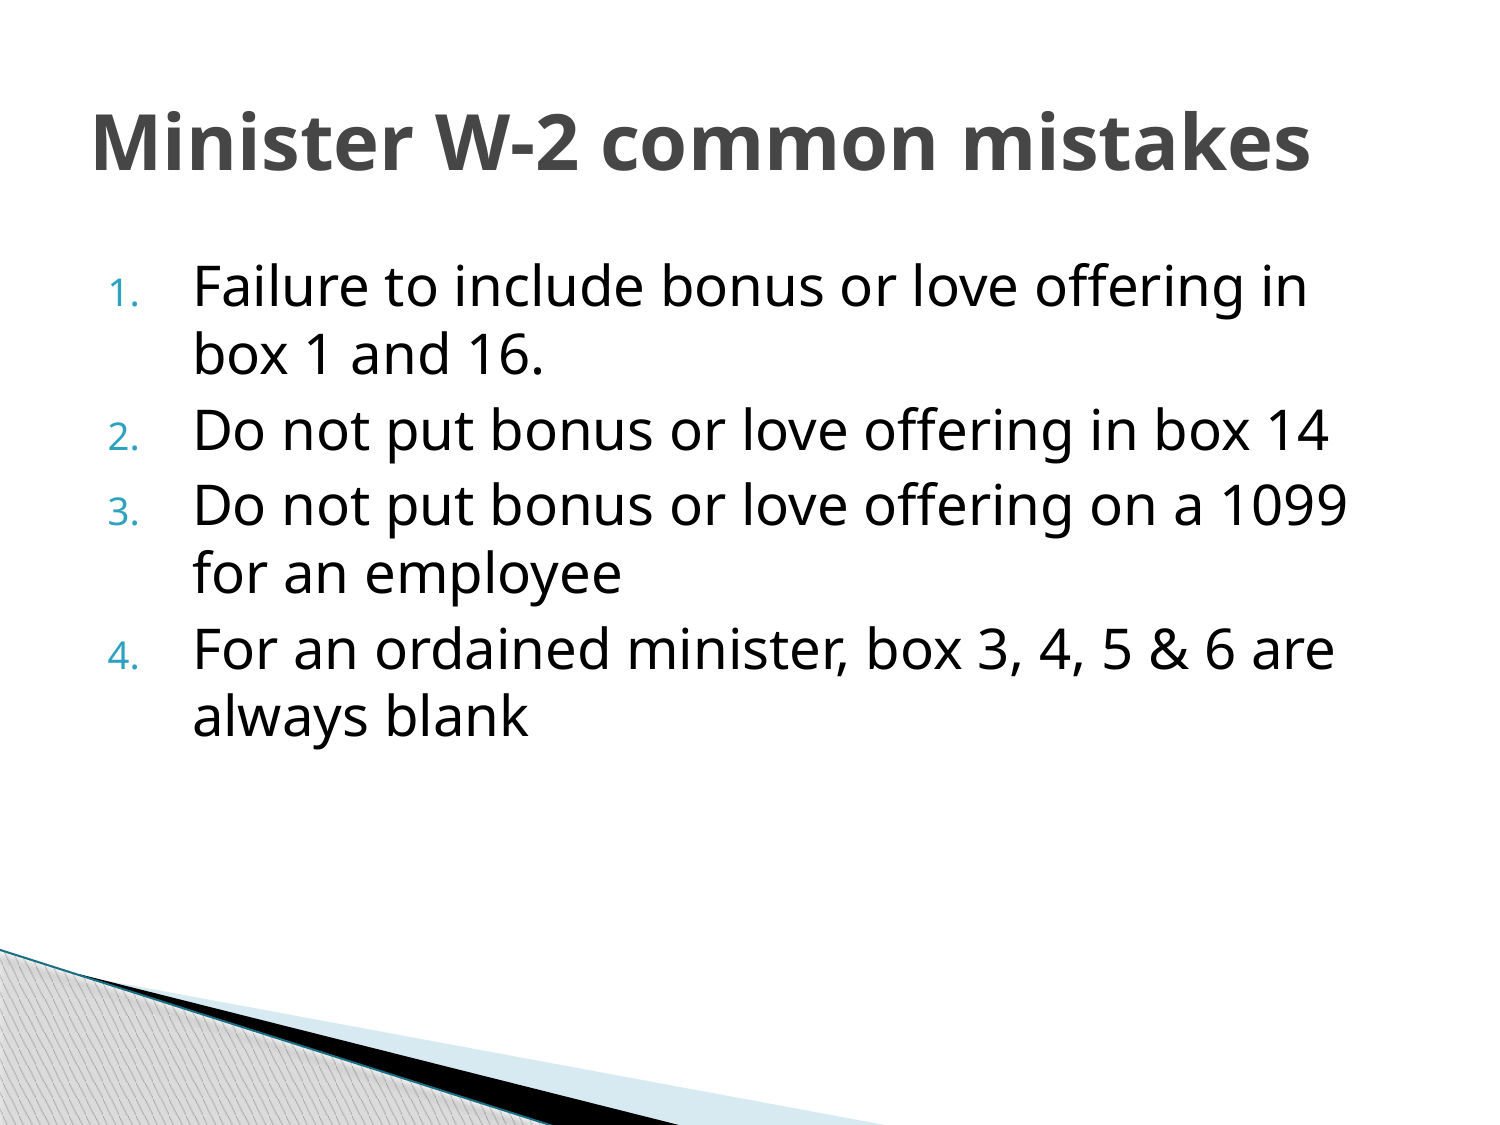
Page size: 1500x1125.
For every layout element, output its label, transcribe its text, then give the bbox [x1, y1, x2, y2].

list Failure to include bonus or love offering in box 1 and 16. Do not put bonus or love offering in box 14 Do not put bonus or love offering on a 1099 for an employee For an ordained minister, box 3, 4, 5 & 6 are always blank [75, 243, 1425, 1063]
title Minister W-2 common mistakes [75, 45, 1425, 233]
